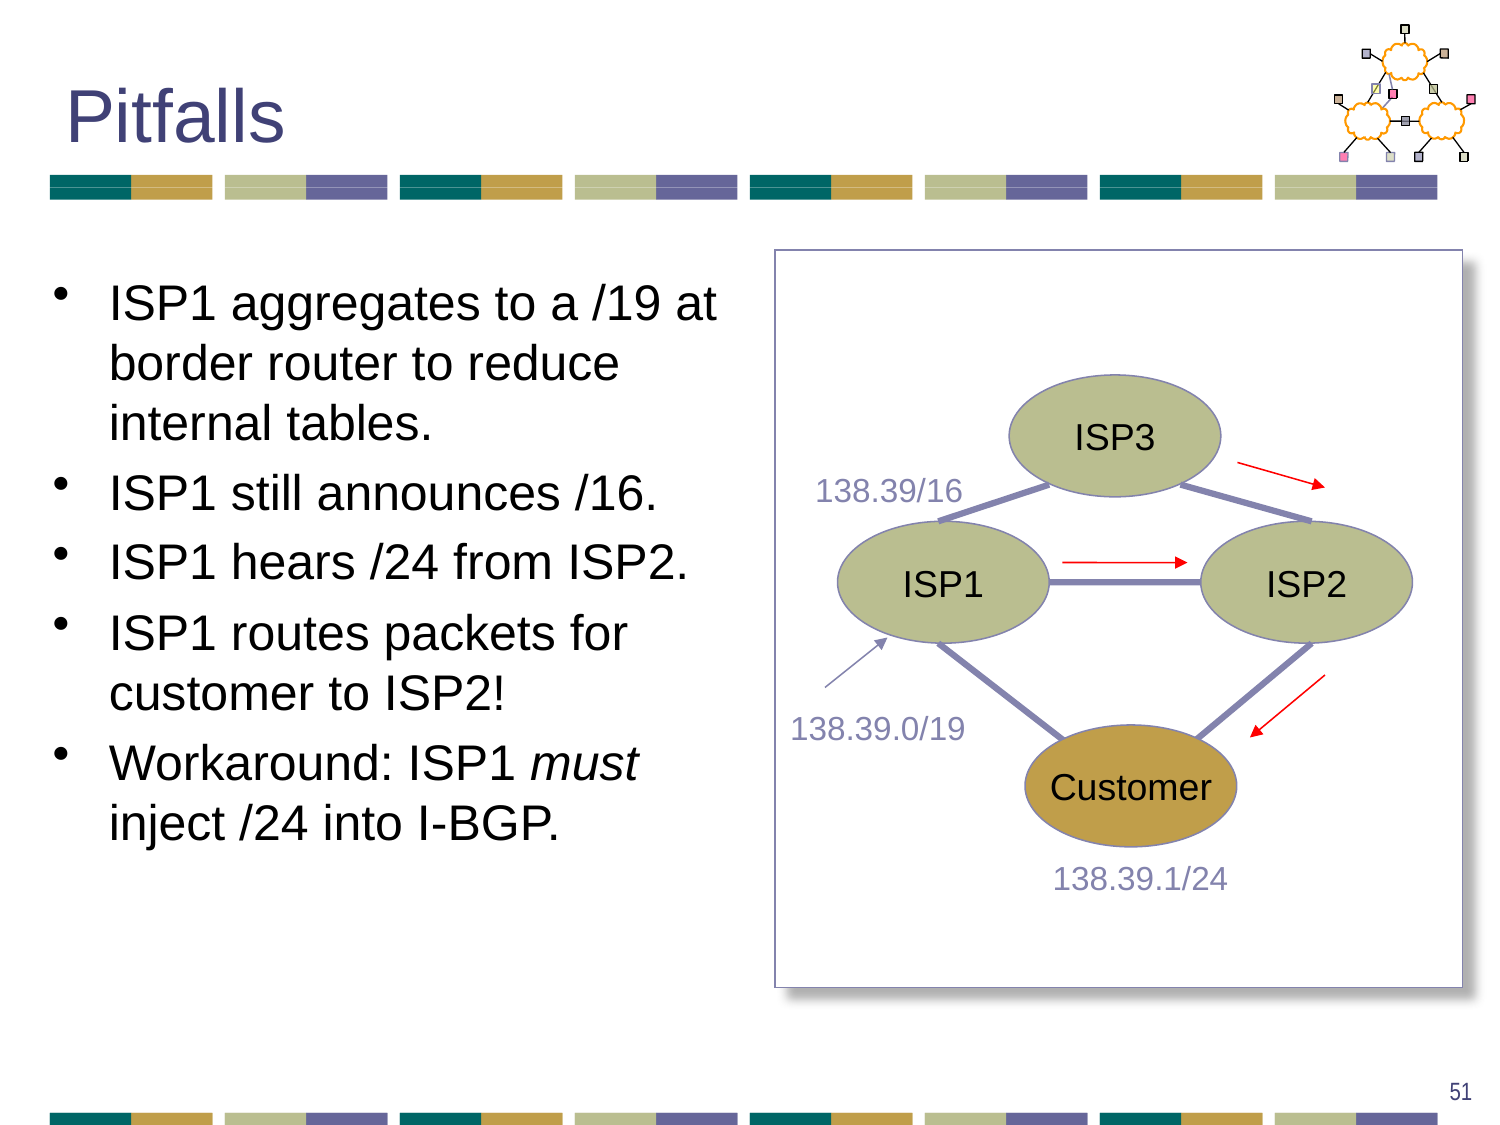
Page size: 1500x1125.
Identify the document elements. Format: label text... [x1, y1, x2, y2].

text_box [1249, 674, 1326, 738]
text_box 138.39/16 [800, 462, 978, 517]
text_box [1062, 556, 1188, 569]
text_box 138.39.0/19 [775, 699, 981, 755]
text_box [824, 637, 888, 688]
text_box [774, 249, 1463, 988]
text_box ISP3 [1009, 374, 1221, 497]
text_box Customer [1025, 724, 1237, 847]
title Pitfalls [49, 62, 1438, 163]
slide_number 51 [1174, 1037, 1488, 1113]
text_box 138.39.1/24 [1037, 849, 1244, 905]
text_box [1237, 462, 1325, 491]
text_box ISP2 [1200, 521, 1413, 644]
list ISP1 aggregates to a /19 at border router to reduce internal tables. ISP1 still announces /16. ISP1 hears /24 from ISP2. ISP1 routes packets for customer to ISP2! Workaround: ISP1 must inject /24 into I-BGP. [37, 262, 738, 938]
text_box ISP1 [837, 521, 1050, 644]
